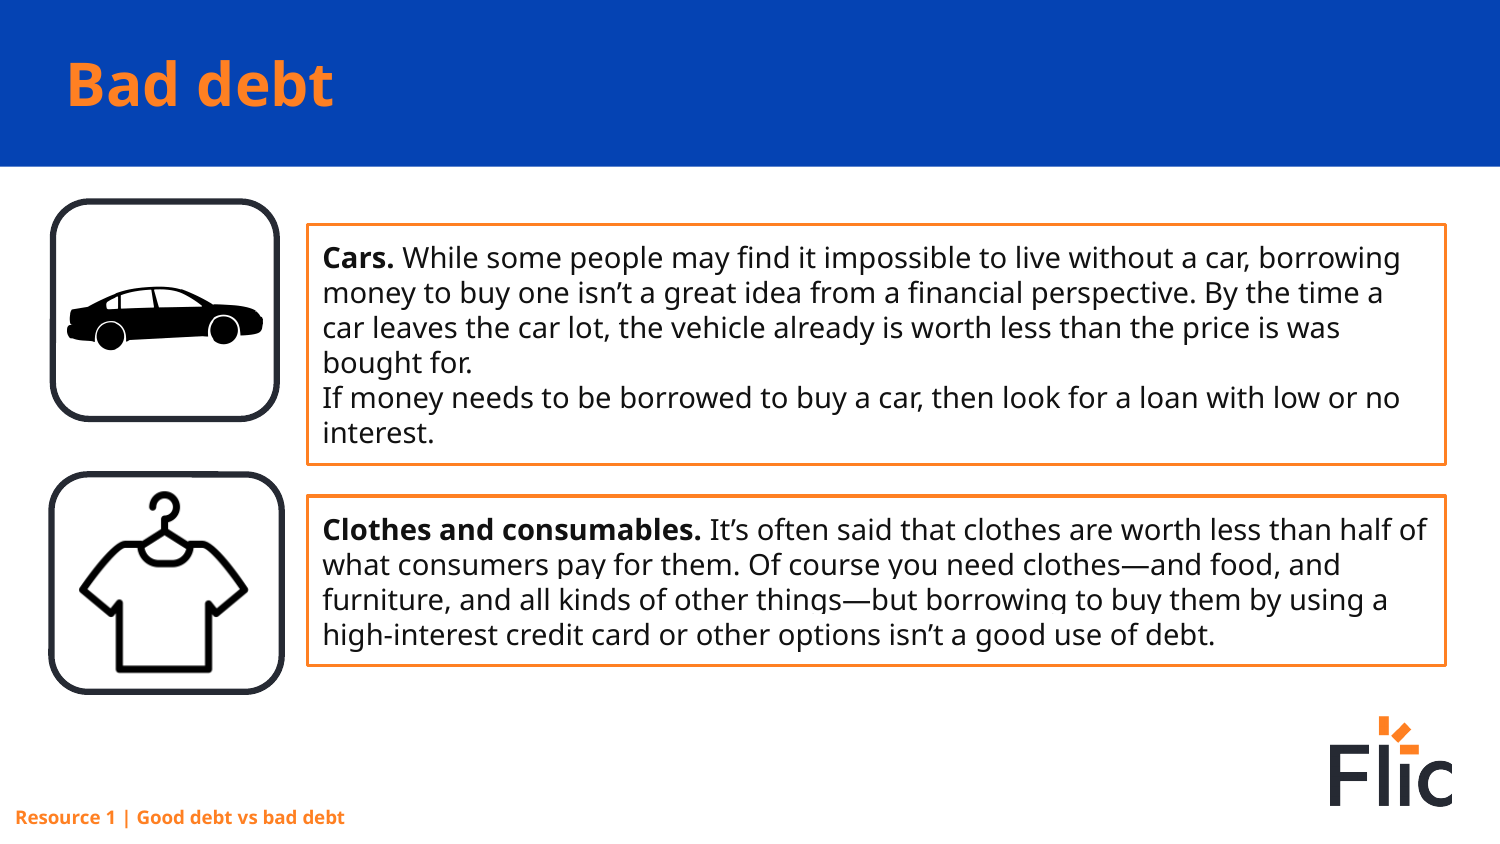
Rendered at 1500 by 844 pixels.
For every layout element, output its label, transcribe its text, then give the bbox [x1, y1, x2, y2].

text_box [51, 488, 59, 678]
picture [64, 480, 266, 687]
title Bad debt [50, 39, 1320, 125]
picture [1330, 716, 1452, 807]
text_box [52, 201, 277, 420]
text_box Cars. While some people may find it impossible to live without a car, borrowing money to buy one isn’t a great idea from a financial perspective. By the time a car leaves the car lot, the vehicle already is worth less than the price is was bought for. If money needs to be borrowed to buy a car, then look for a loan with low or no interest. [307, 224, 1446, 465]
text_box Resource 1 | Good debt vs bad debt [0, 794, 646, 840]
text_box [270, 484, 282, 682]
text_box [70, 474, 265, 480]
text_box Clothes and consumables. It’s often said that clothes are worth less than half of what consumers pay for them. Of course you need clothes—and food, and furniture, and all kinds of other things—but borrowing to buy them by using a high-interest credit card or other options isn’t a good use of debt. [307, 496, 1446, 666]
